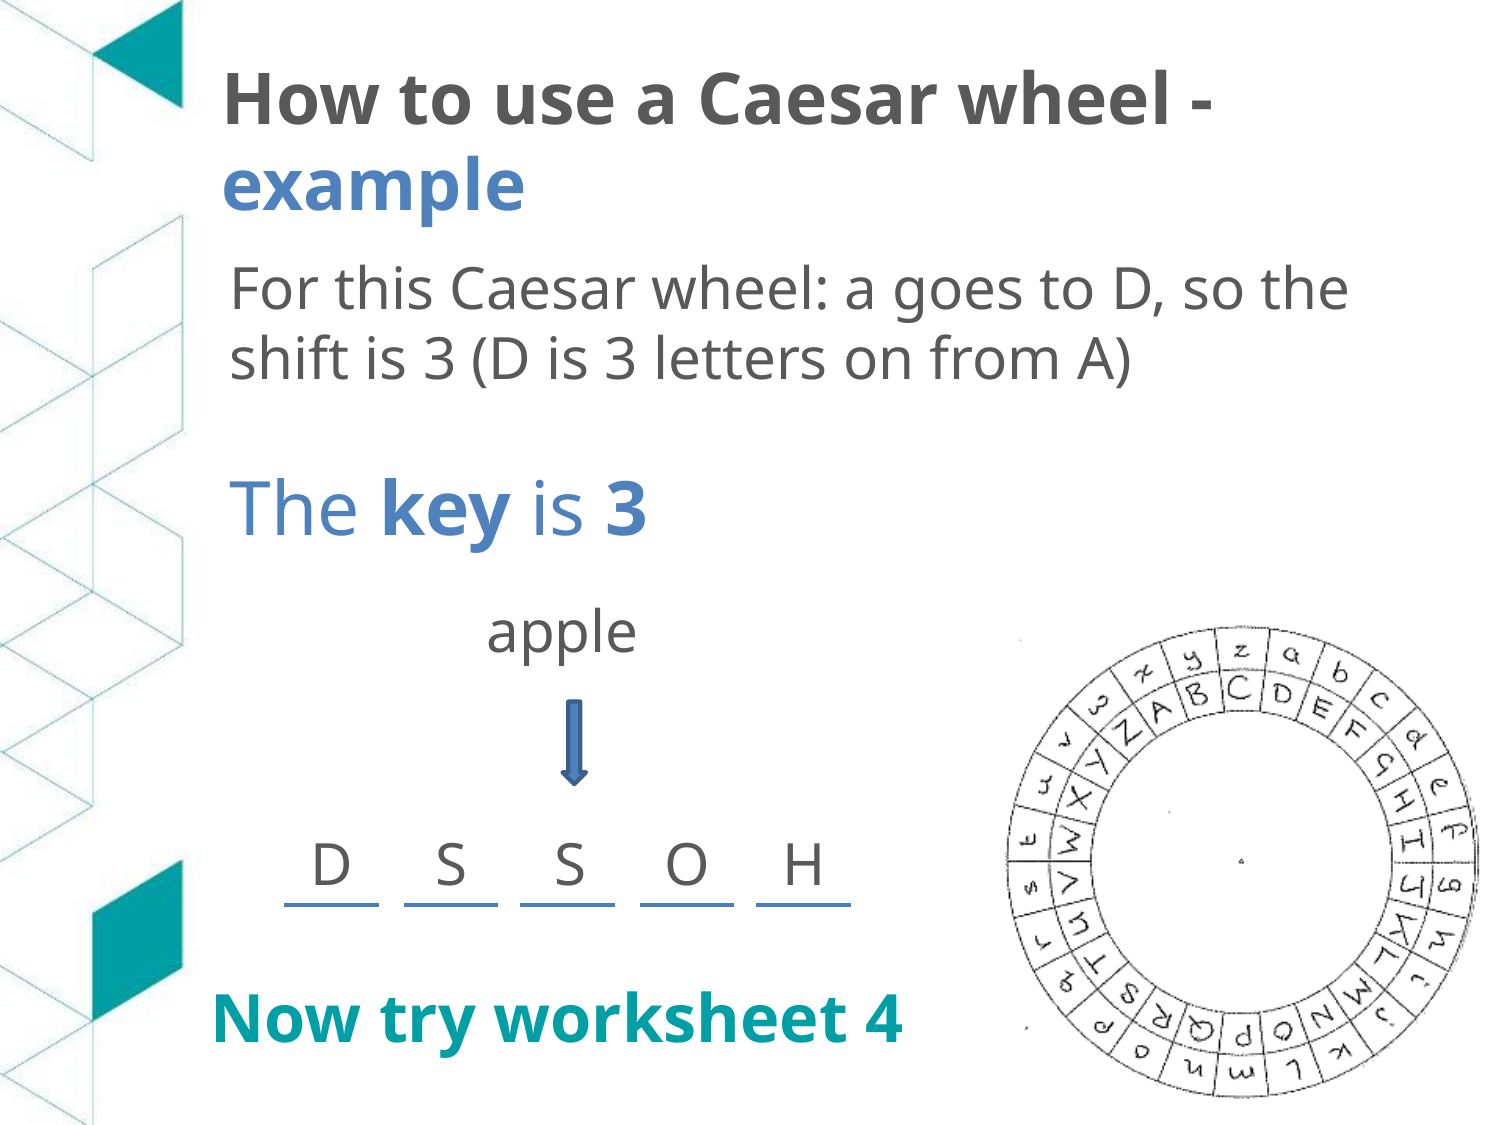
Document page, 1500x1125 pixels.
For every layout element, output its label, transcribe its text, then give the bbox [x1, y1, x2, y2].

title How to use a Caesar wheel - example [206, 45, 1463, 233]
picture [997, 618, 1487, 1102]
text_box Now try worksheet 4 [195, 968, 992, 1064]
picture [0, 0, 215, 1125]
text_box D [284, 819, 379, 904]
text_box H [756, 819, 851, 904]
text_box [560, 699, 588, 787]
text_box S [523, 819, 618, 904]
text_box O [639, 819, 735, 904]
text_box For this Caesar wheel: a goes to D, so the shift is 3 (D is 3 letters on from A) The key is 3 [214, 243, 1424, 559]
text_box apple [214, 586, 911, 672]
text_box S [403, 819, 499, 904]
